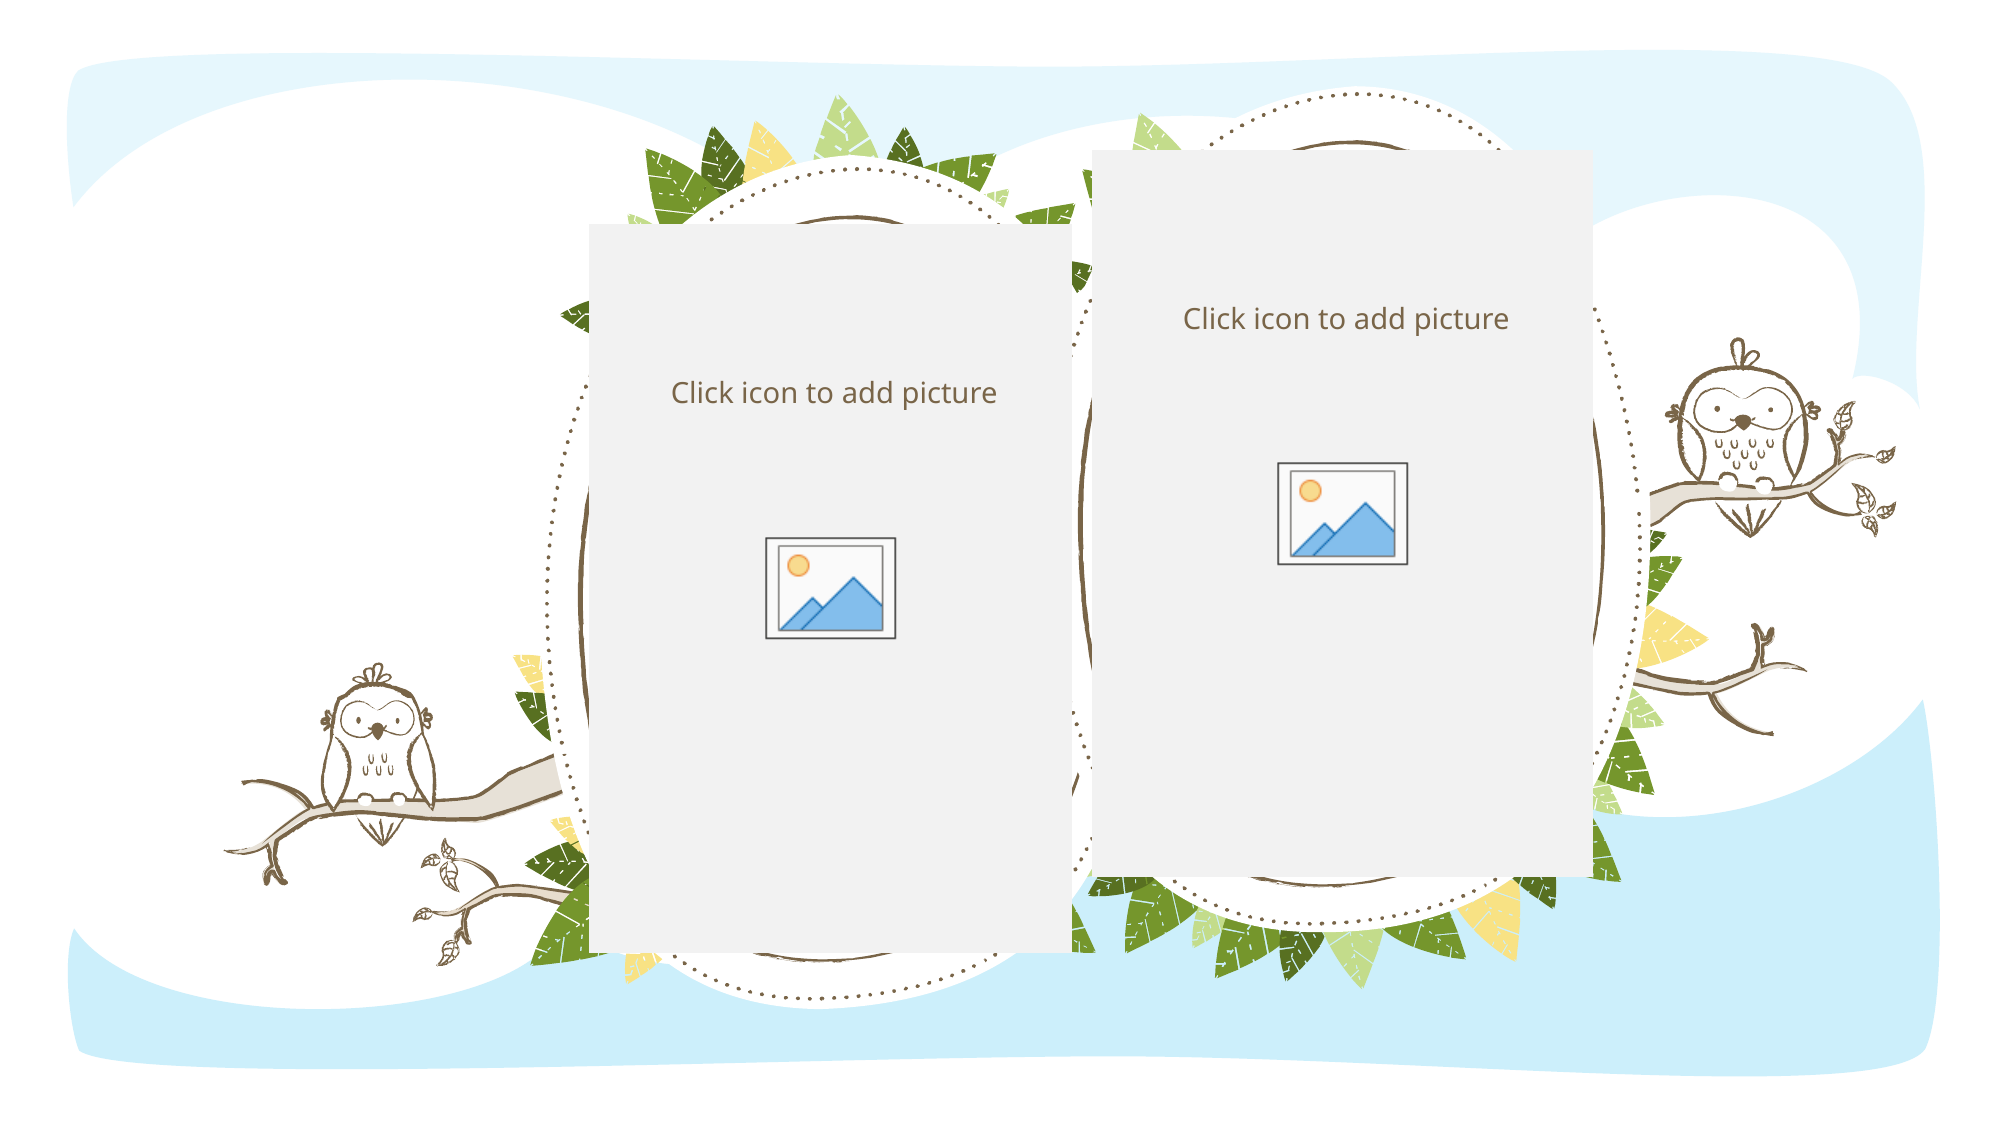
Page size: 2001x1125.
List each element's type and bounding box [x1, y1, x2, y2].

picture [1091, 149, 1594, 878]
picture [589, 223, 1072, 954]
